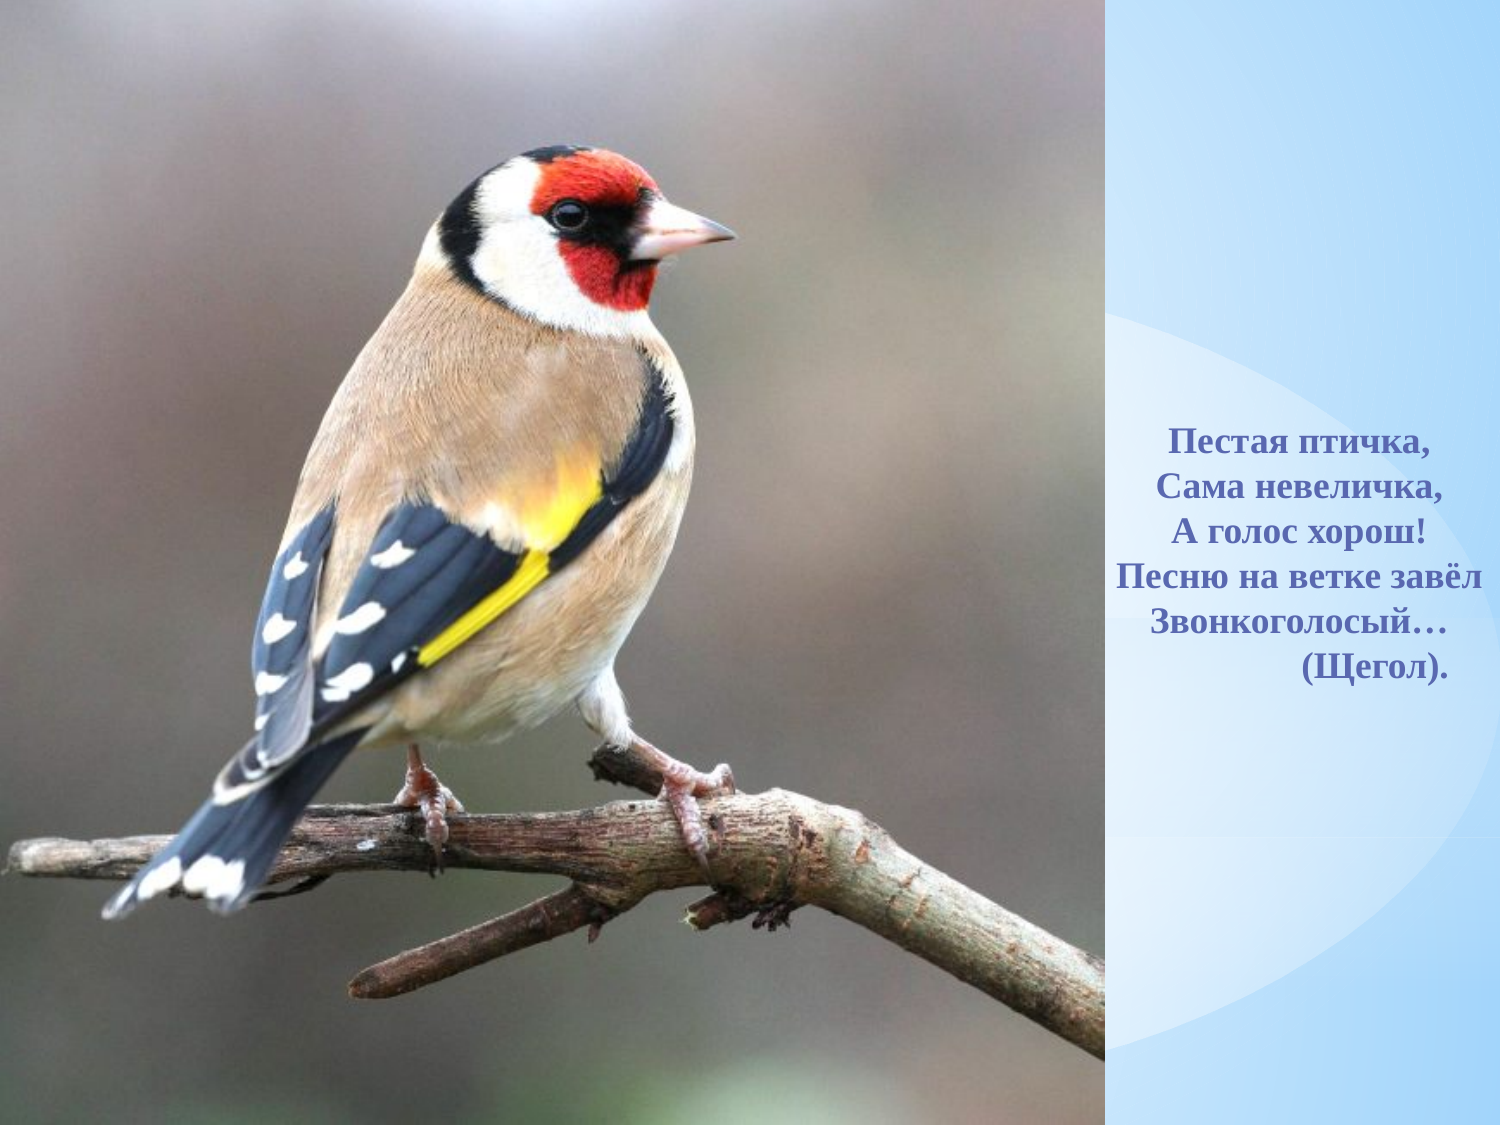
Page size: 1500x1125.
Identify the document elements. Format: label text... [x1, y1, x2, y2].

text_box Пестая птичка, Сама невеличка, А голос хорош! Песню на ветке завёл Звонкоголосый… (Щегол). [1109, 408, 1500, 739]
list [0, 0, 1105, 1125]
